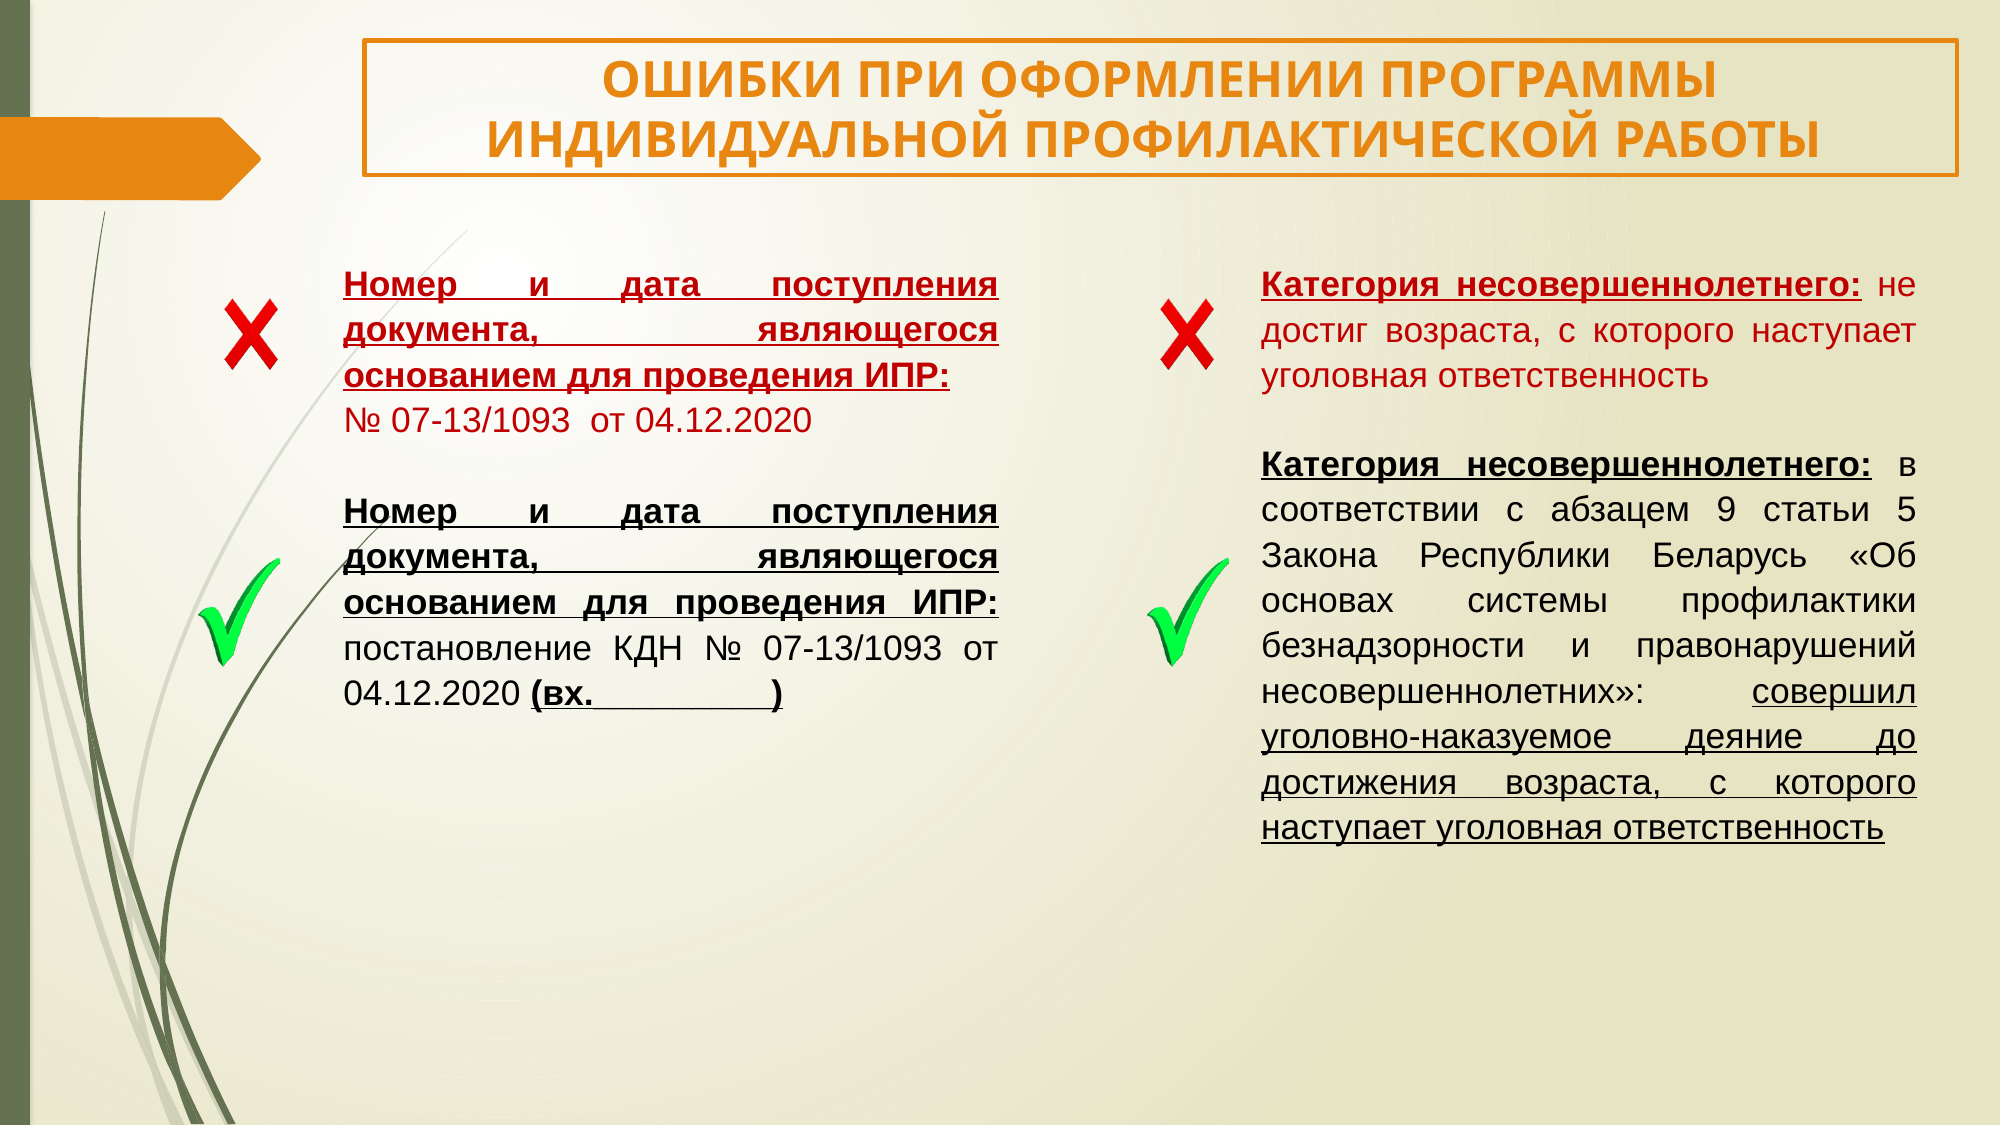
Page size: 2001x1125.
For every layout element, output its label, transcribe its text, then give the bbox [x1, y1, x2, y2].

picture [196, 555, 281, 667]
picture [1160, 298, 1215, 370]
text_box Номер и дата поступления документа, являющегося основанием для проведения ИПР: № 07-13/1093 от 04.12.2020 Номер и дата поступления документа, являющегося основанием для проведения ИПР: постановление КДН № 07-13/1093 от 04.12.2020 (вх._________) [328, 250, 1014, 720]
picture [1145, 555, 1230, 667]
picture [224, 298, 278, 370]
text_box Категория несовершеннолетнего: не достиг возраста, с которого наступает уголовная ответственность Категория несовершеннолетнего: в соответствии с абзацем 9 статьи 5 Закона Республики Беларусь «Об основах системы профилактики безнадзорности и правонарушений несовершеннолетних»: совершил уголовно-наказуемое деяние до достижения возраста, с которого наступает уголовная ответственность [1246, 251, 1932, 855]
text_box ОШИБКИ ПРИ ОФОРМЛЕНИИ ПРОГРАММЫ ИНДИВИДУАЛЬНОЙ ПРОФИЛАКТИЧЕСКОЙ РАБОТЫ [364, 40, 1958, 176]
